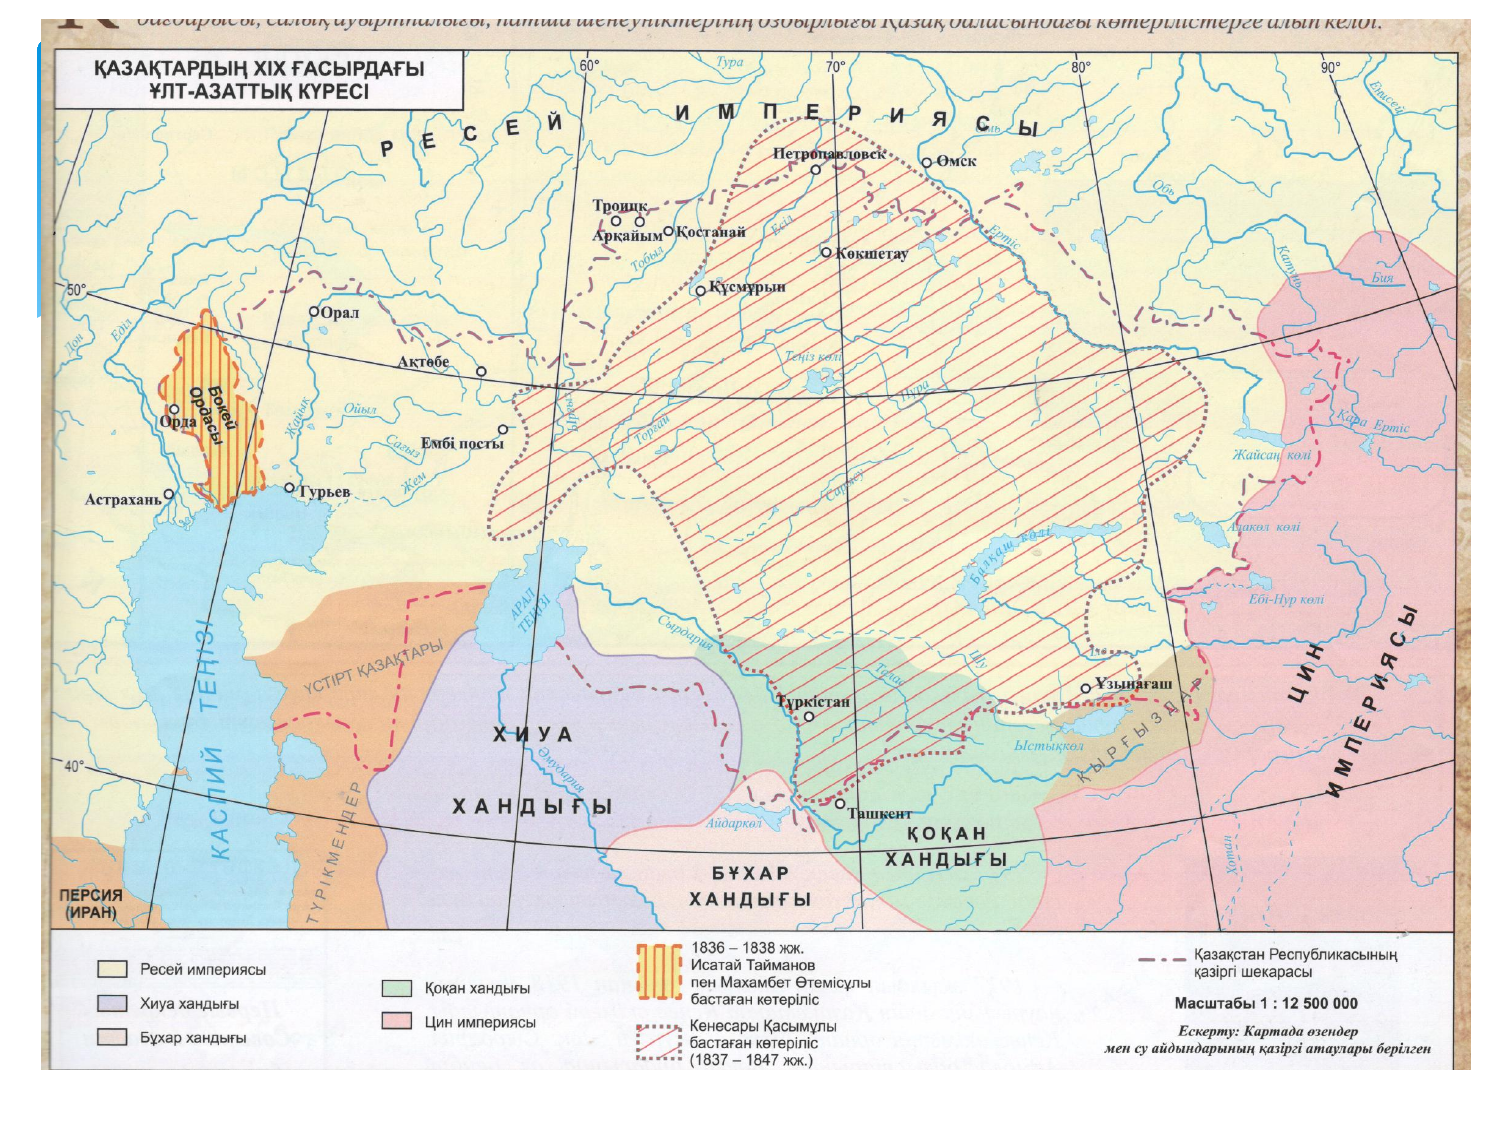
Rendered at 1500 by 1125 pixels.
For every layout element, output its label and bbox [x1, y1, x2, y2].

picture [41, 19, 1471, 1070]
